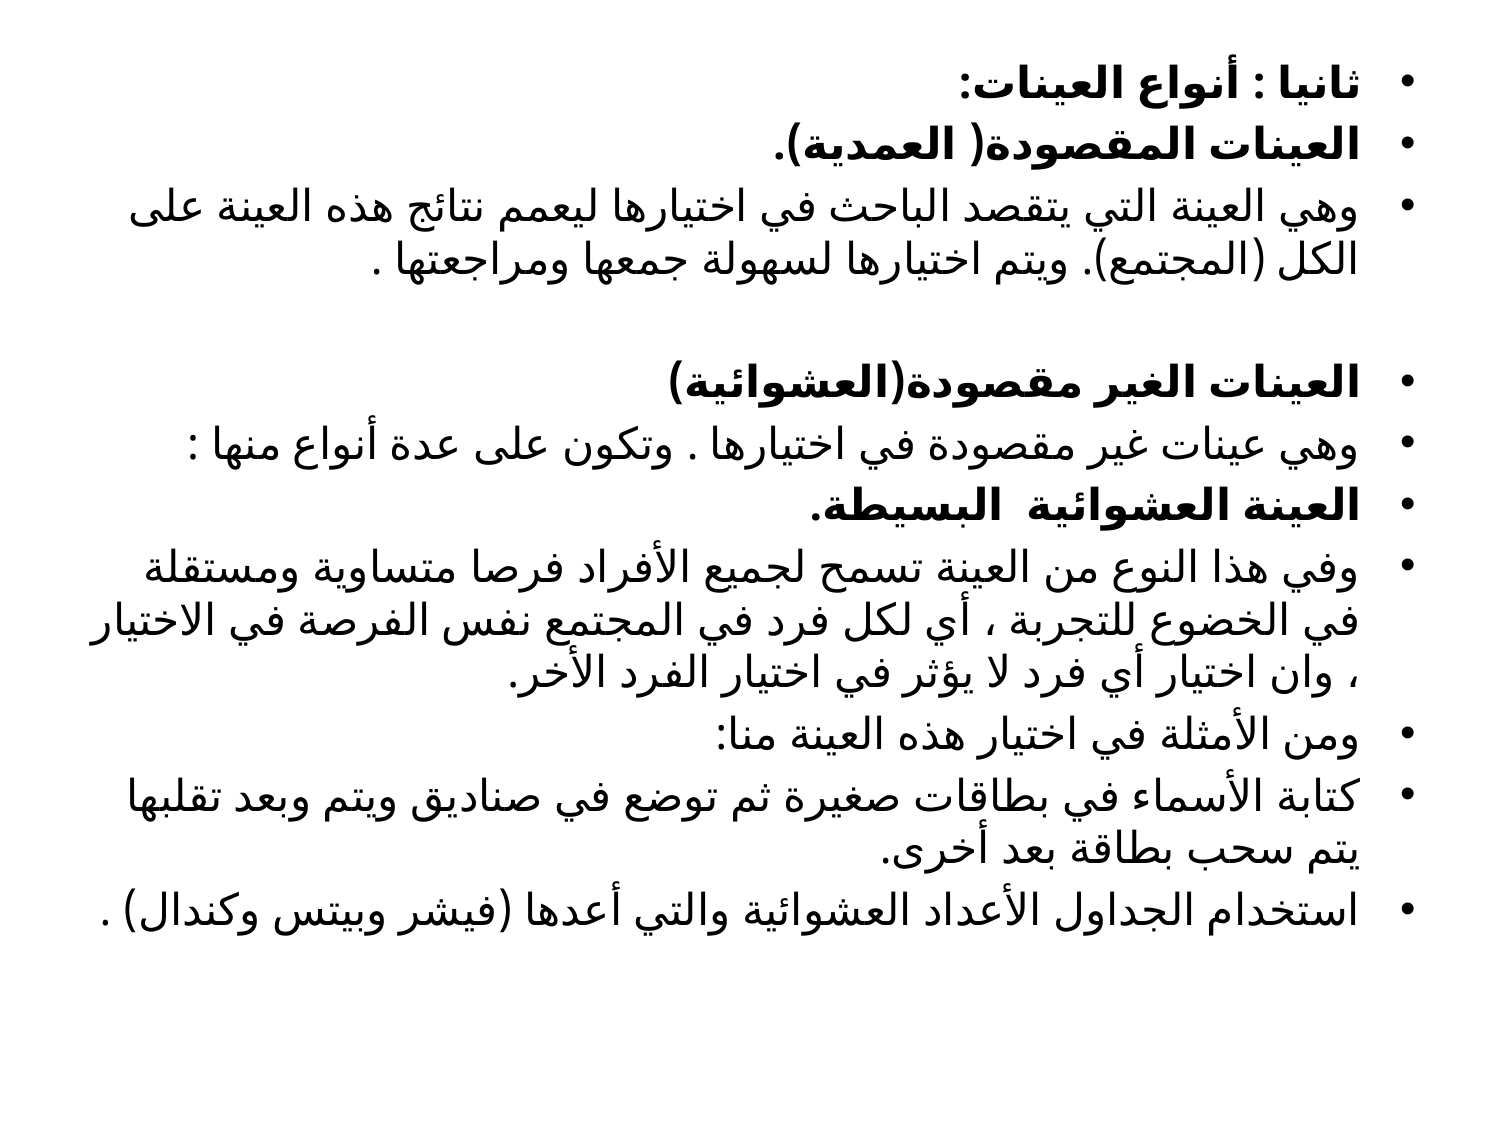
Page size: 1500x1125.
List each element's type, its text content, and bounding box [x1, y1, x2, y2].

list ثانيا : أنواع العينات: العينات المقصودة( العمدية). وهي العينة التي يتقصد الباحث في اختيارها ليعمم نتائج هذه العينة على الكل (المجتمع). ويتم اختيارها لسهولة جمعها ومراجعتها . العينات الغير مقصودة(العشوائية) وهي عينات غير مقصودة في اختيارها . وتكون على عدة أنواع منها : العينة العشوائية البسيطة. وفي هذا النوع من العينة تسمح لجميع الأفراد فرصا متساوية ومستقلة في الخضوع للتجربة ، أي لكل فرد في المجتمع نفس الفرصة في الاختيار ، وان اختيار أي فرد لا يؤثر في اختيار الفرد الأخر. ومن الأمثلة في اختيار هذه العينة منا: كتابة الأسماء في بطاقات صغيرة ثم توضع في صناديق ويتم وبعد تقلبها يتم سحب بطاقة بعد أخرى. استخدام الجداول الأعداد العشوائية والتي أعدها (فيشر وبيتس وكندال) . [75, 46, 1425, 1005]
